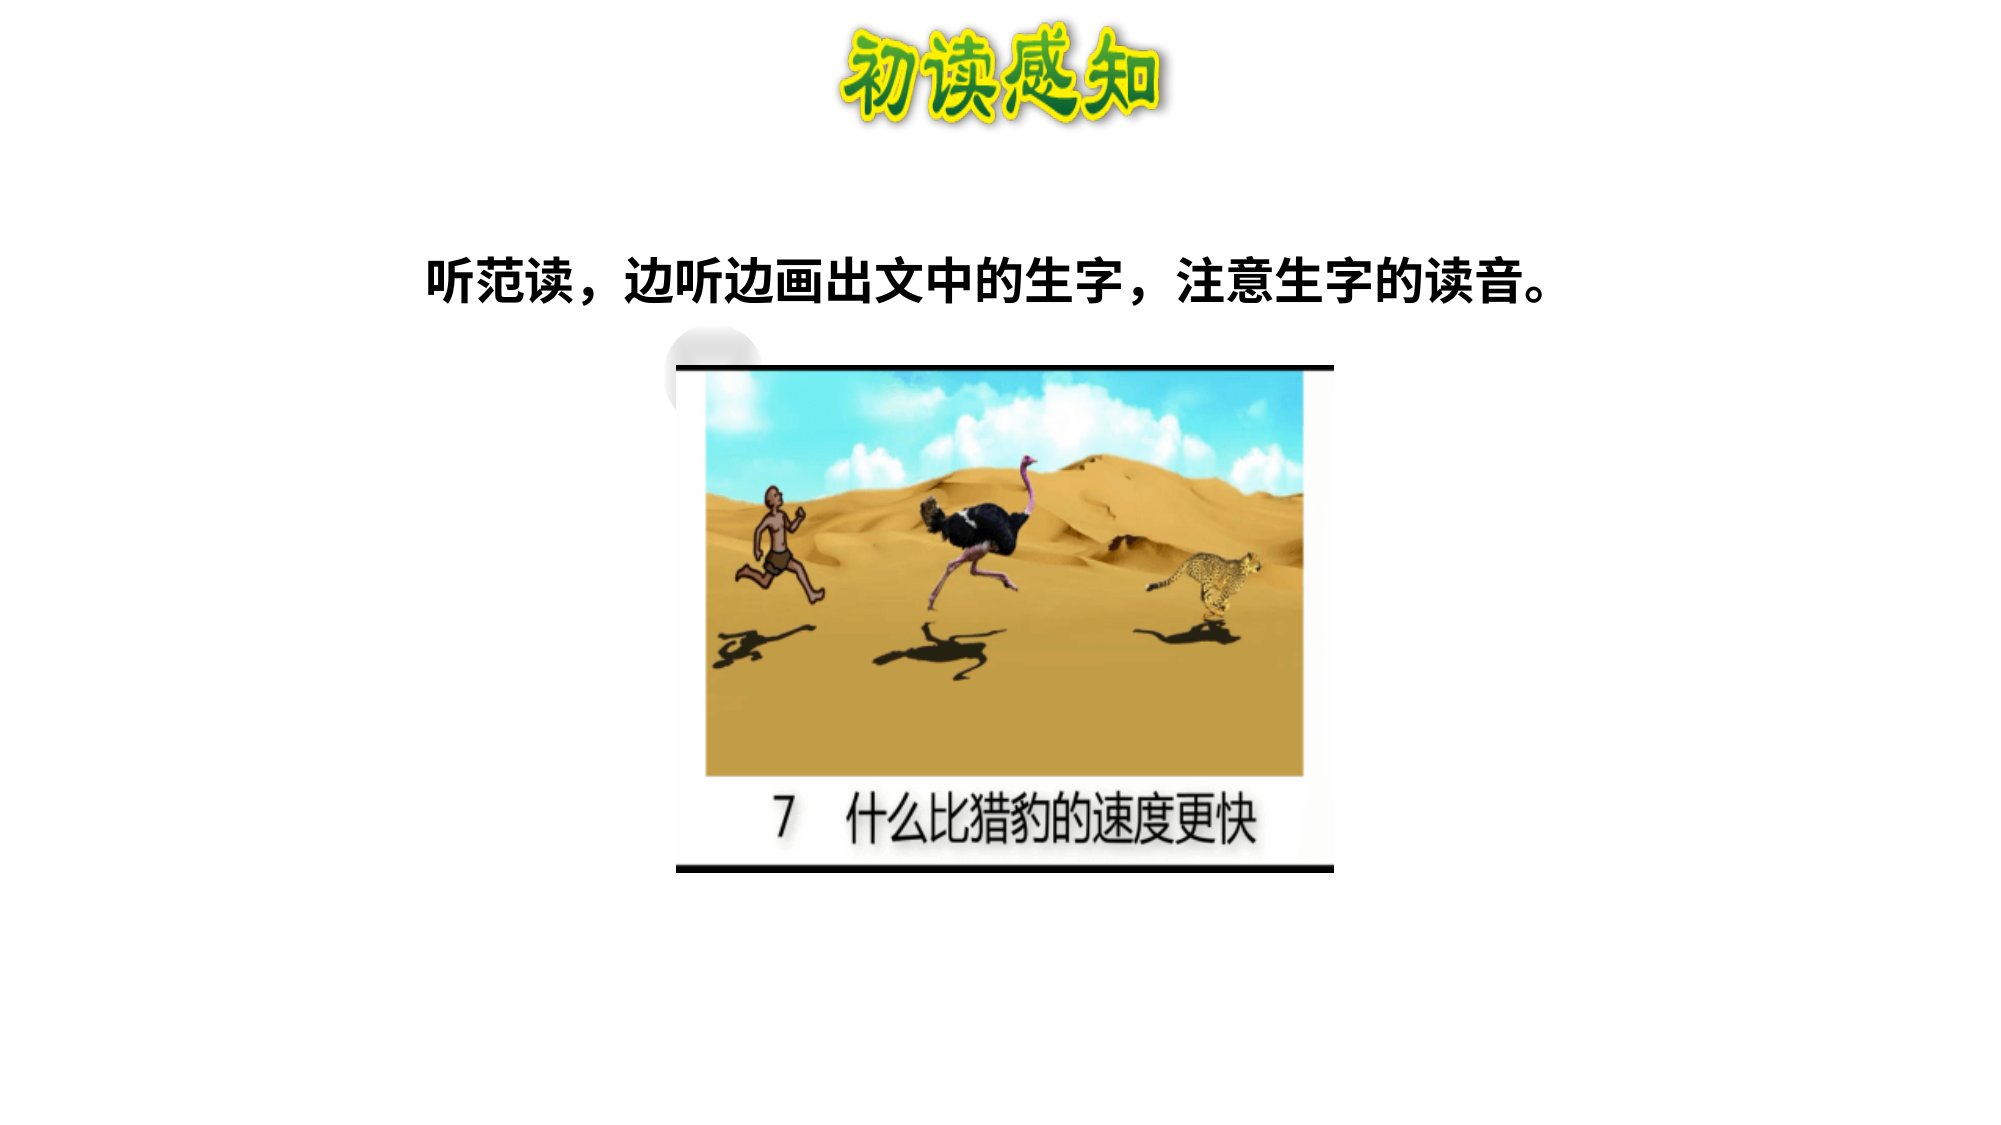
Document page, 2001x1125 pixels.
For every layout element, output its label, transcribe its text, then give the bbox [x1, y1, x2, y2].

text_box 听范读，边听边画出文中的生字，注意生字的读音。 [391, 204, 1609, 326]
text_box [662, 326, 763, 410]
picture [676, 365, 1334, 873]
picture [832, 13, 1168, 144]
